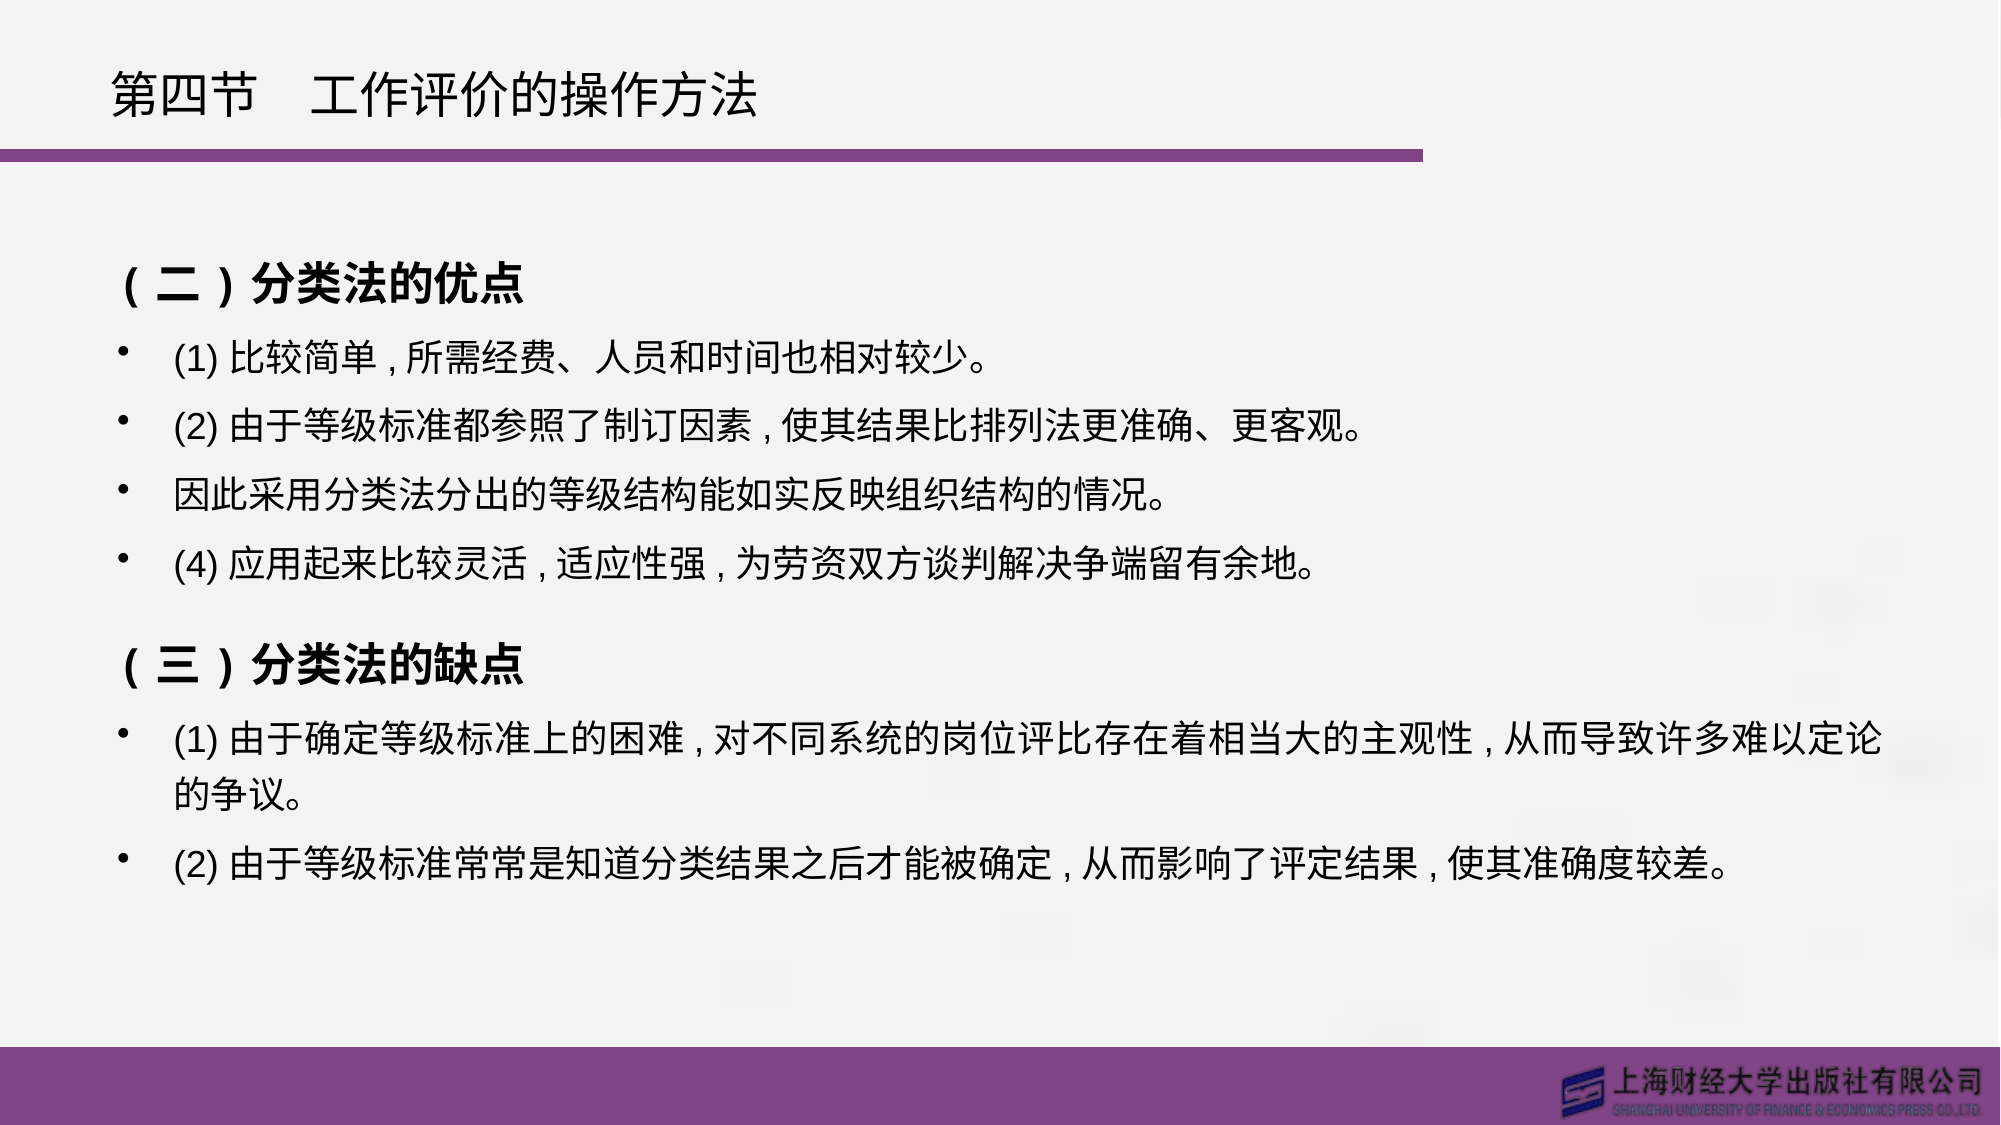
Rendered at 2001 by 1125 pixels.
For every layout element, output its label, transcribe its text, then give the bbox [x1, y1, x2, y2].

title 第四节 工作评价的操作方法 [94, 42, 1451, 146]
picture [0, 0, 2001, 1125]
list (二)分类法的优点 (1)比较简单,所需经费、人员和时间也相对较少。 (2)由于等级标准都参照了制订因素,使其结果比排列法更准确、更客观。 因此采用分类法分出的等级结构能如实反映组织结构的情况。 (4)应用起来比较灵活,适应性强,为劳资双方谈判解决争端留有余地。 (三)分类法的缺点 (1)由于确定等级标准上的困难,对不同系统的岗位评比存在着相当大的主观性,从而导致许多难以定论的争议。 (2)由于等级标准常常是知道分类结果之后才能被确定,从而影响了评定结果,使其准确度较差。 [102, 233, 1898, 1032]
